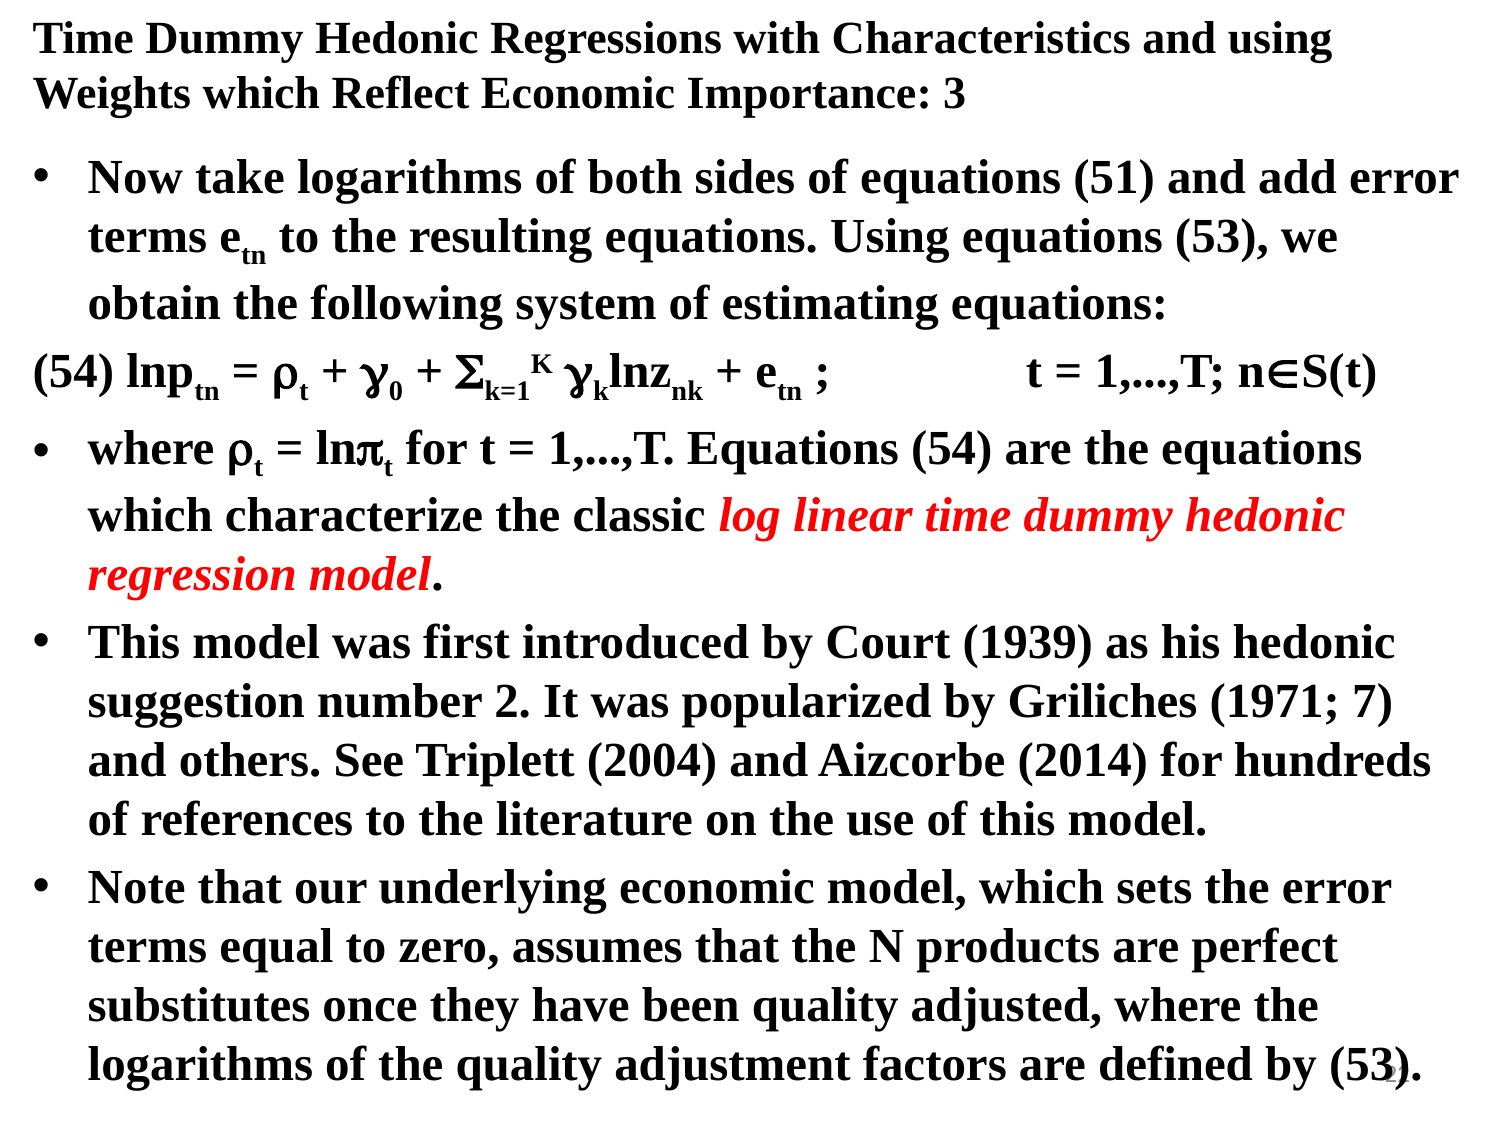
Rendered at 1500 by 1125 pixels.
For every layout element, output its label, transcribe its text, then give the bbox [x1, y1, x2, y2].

title Time Dummy Hedonic Regressions with Characteristics and using Weights which Reflect Economic Importance: 3 [17, 0, 1500, 126]
slide_number 22 [1074, 1042, 1425, 1103]
list Now take logarithms of both sides of equations (51) and add error terms etn to the resulting equations. Using equations (53), we obtain the following system of estimating equations: (54) lnptn = t + 0 + k=1K klnznk + etn ; t = 1,...,T; nS(t) where t = lnt for t = 1,...,T. Equations (54) are the equations which characterize the classic log linear time dummy hedonic regression model. This model was first introduced by Court (1939) as his hedonic suggestion number 2. It was popularized by Griliches (1971; 7) and others. See Triplett (2004) and Aizcorbe (2014) for hundreds of references to the literature on the use of this model. Note that our underlying economic model, which sets the error terms equal to zero, assumes that the N products are perfect substitutes once they have been quality adjusted, where the logarithms of the quality adjustment factors are defined by (53). [17, 137, 1483, 1106]
